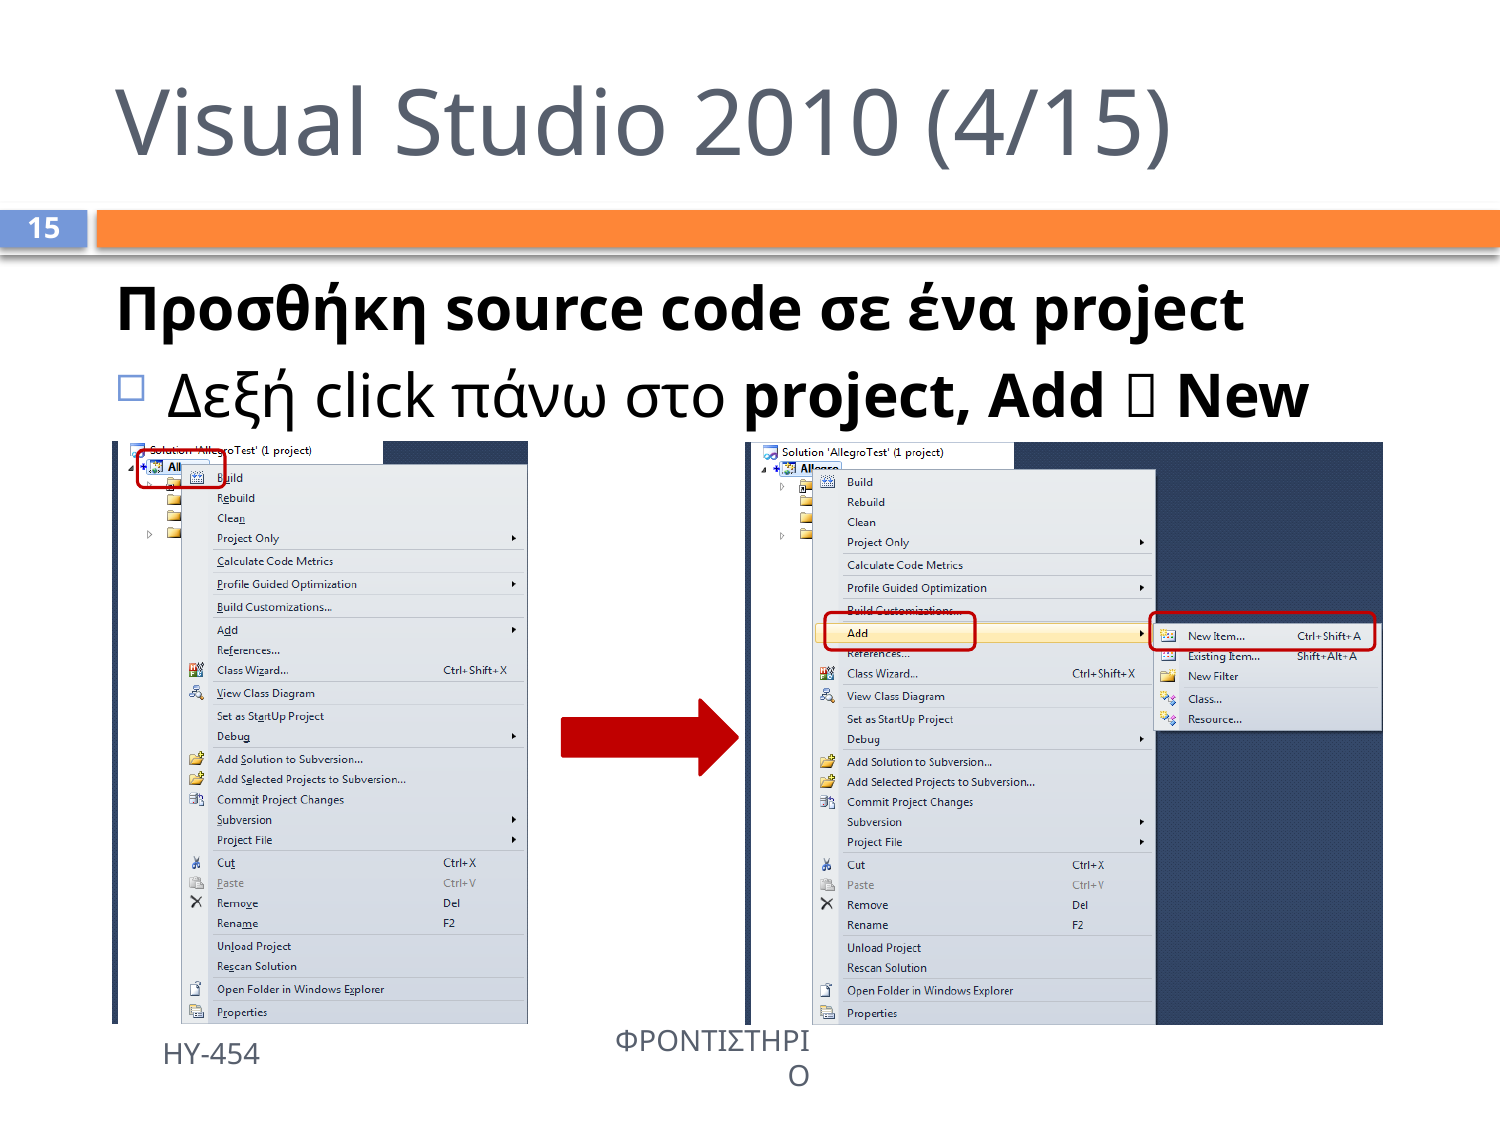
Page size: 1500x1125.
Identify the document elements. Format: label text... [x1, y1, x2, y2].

list Προσθήκη source code σε ένα project Δεξή click πάνω στο project, Add  New Item [100, 262, 1438, 1000]
footer ΗΥ-454 [99, 1024, 275, 1085]
slide_number 15 [0, 208, 88, 249]
title Visual Studio 2010 (4/15) [100, 37, 1438, 200]
picture [112, 440, 528, 1024]
text_box [560, 698, 738, 777]
picture [744, 442, 1383, 1026]
